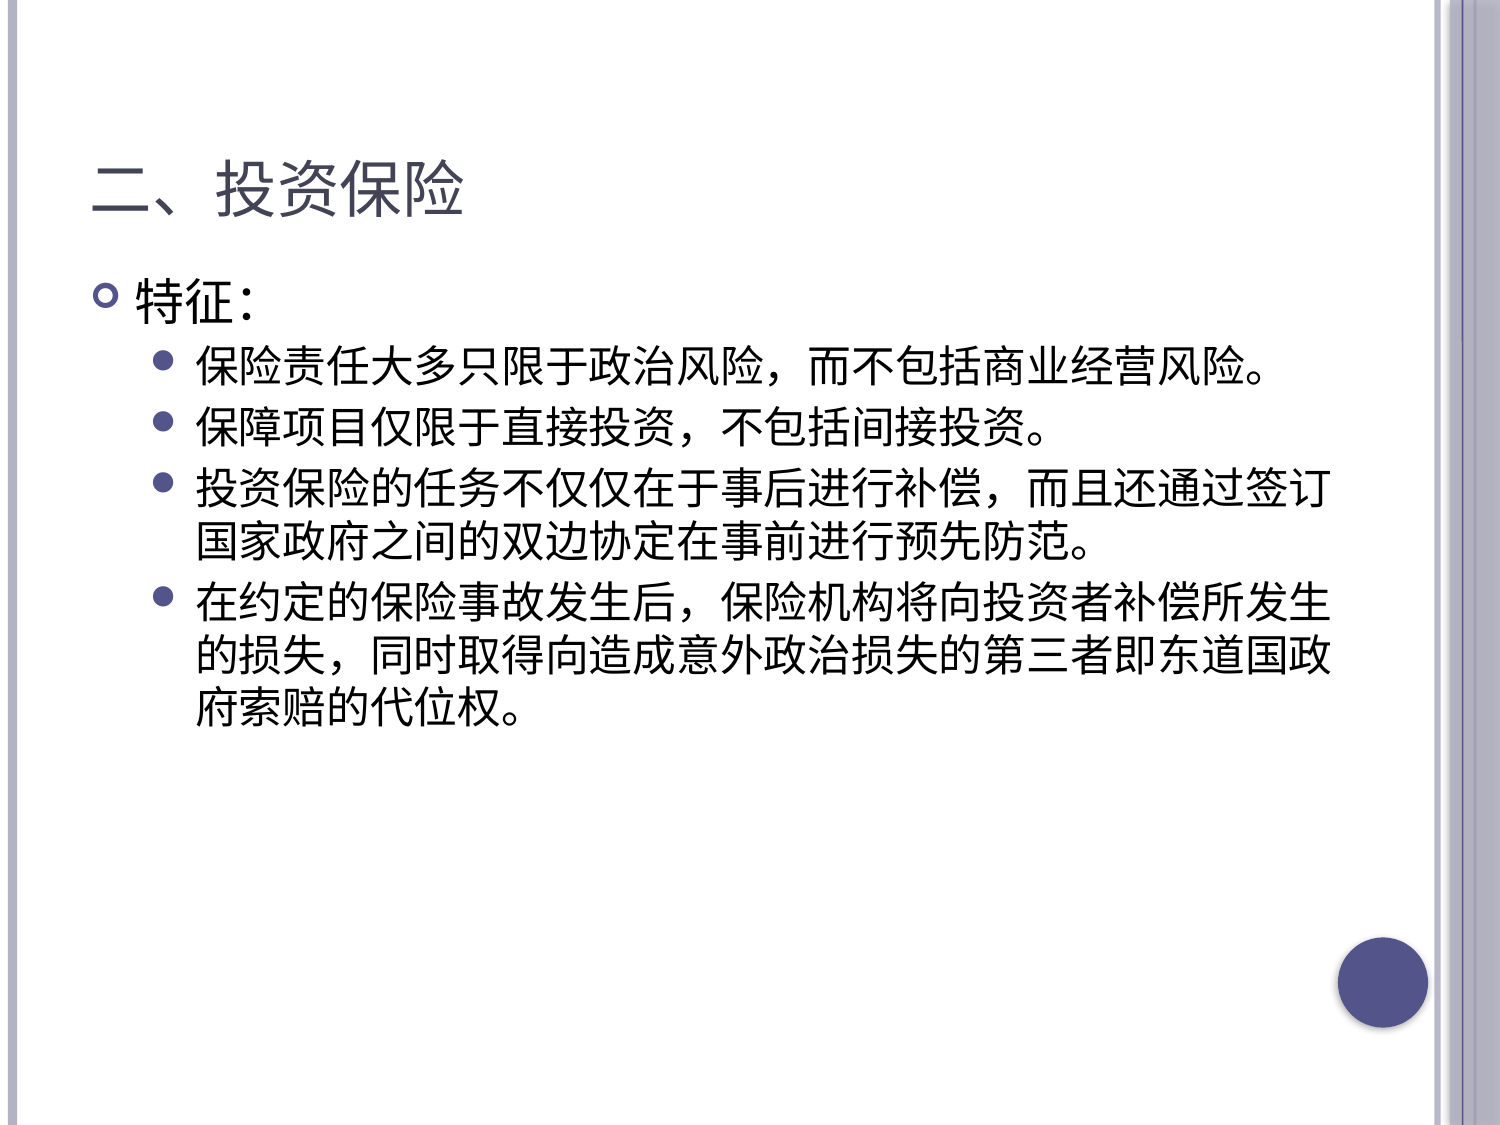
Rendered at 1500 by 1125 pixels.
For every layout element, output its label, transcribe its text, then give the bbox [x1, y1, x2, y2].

title 二、投资保险 [75, 45, 1300, 233]
list 特征： 保险责任大多只限于政治风险，而不包括商业经营风险。 保障项目仅限于直接投资，不包括间接投资。 投资保险的任务不仅仅在于事后进行补偿，而且还通过签订国家政府之间的双边协定在事前进行预先防范。 在约定的保险事故发生后，保险机构将向投资者补偿所发生的损失，同时取得向造成意外政治损失的第三者即东道国政府索赔的代位权。 [74, 262, 1377, 1063]
